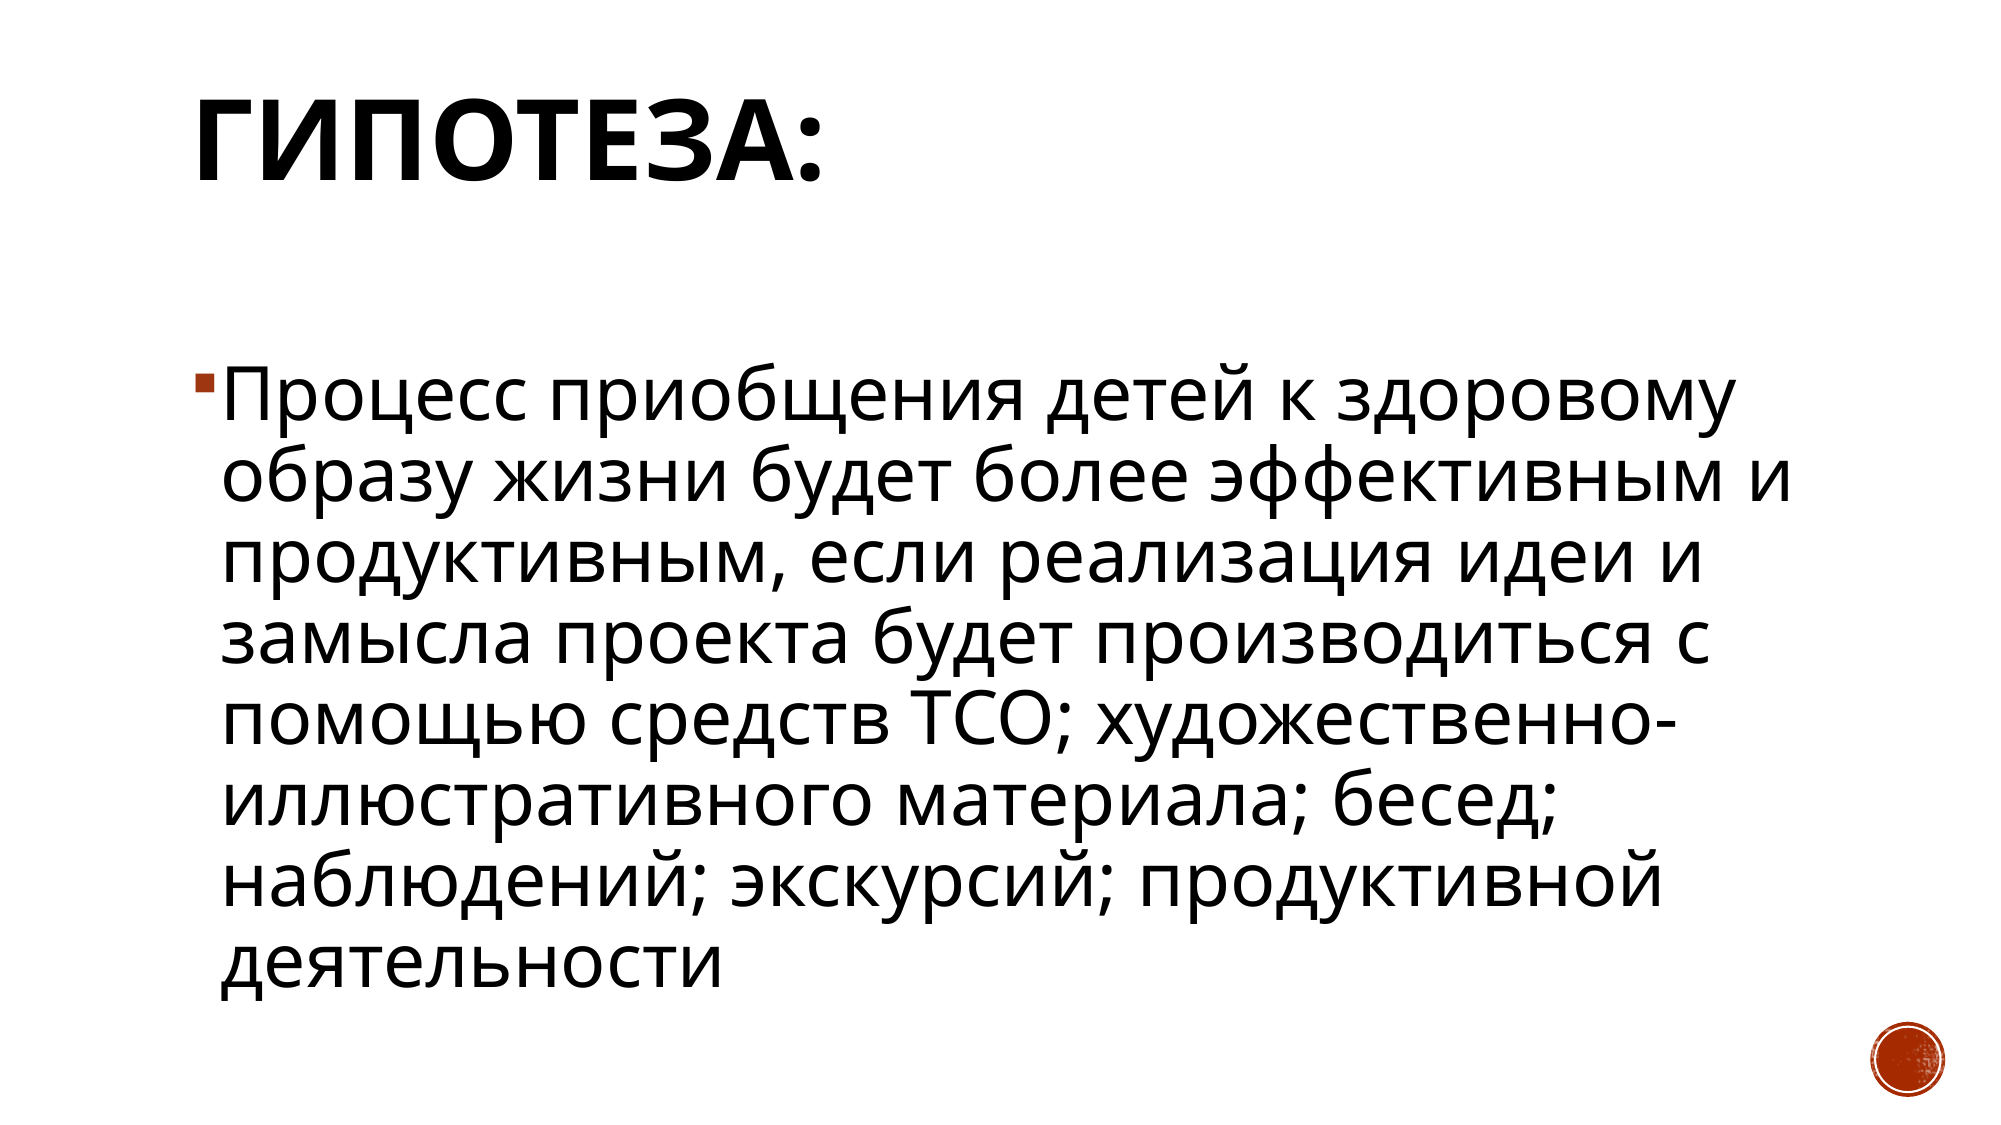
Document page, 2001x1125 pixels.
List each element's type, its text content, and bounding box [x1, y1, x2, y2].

list Процесс приобщения детей к здоровому образу жизни будет более эффективным и продуктивным, если реализация идеи и замысла проекта будет производиться с помощью средств ТСО; художественно-иллюстративного материала; бесед; наблюдений; экскурсий; продуктивной деятельности [175, 348, 1826, 1013]
title Гипотеза: [175, 79, 1826, 344]
